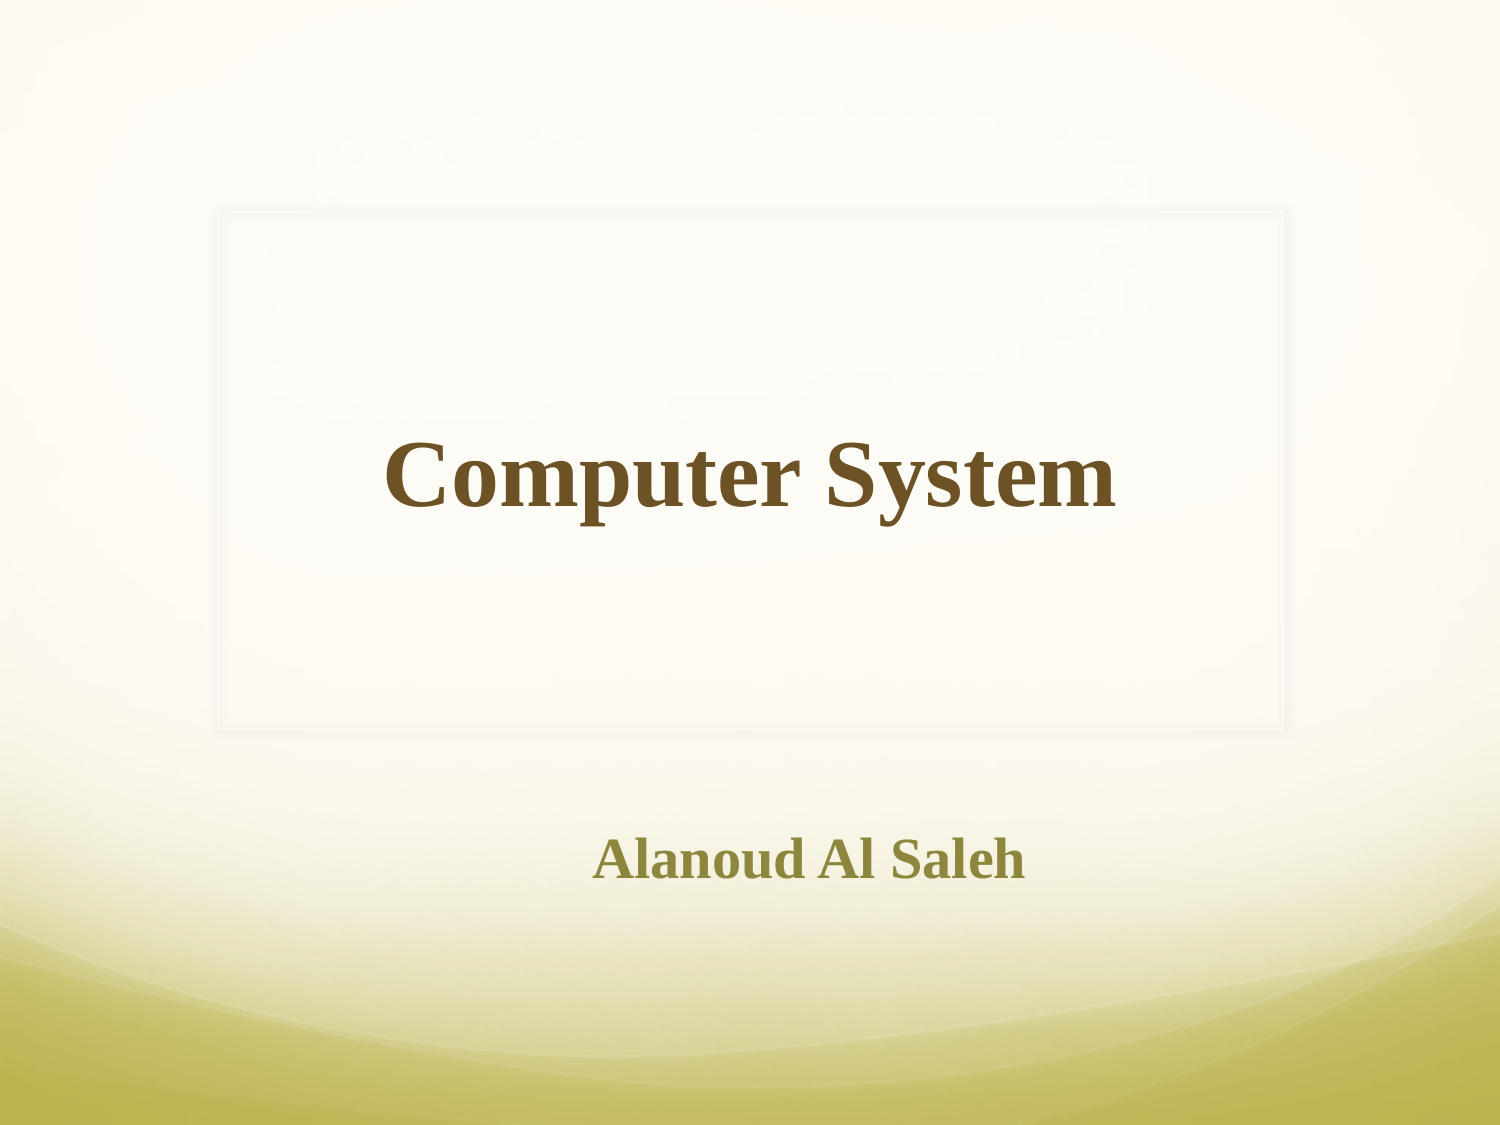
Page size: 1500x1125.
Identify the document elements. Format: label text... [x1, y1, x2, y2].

title Computer System [216, 249, 1284, 534]
text_box Alanoud Al Saleh [577, 812, 1042, 898]
